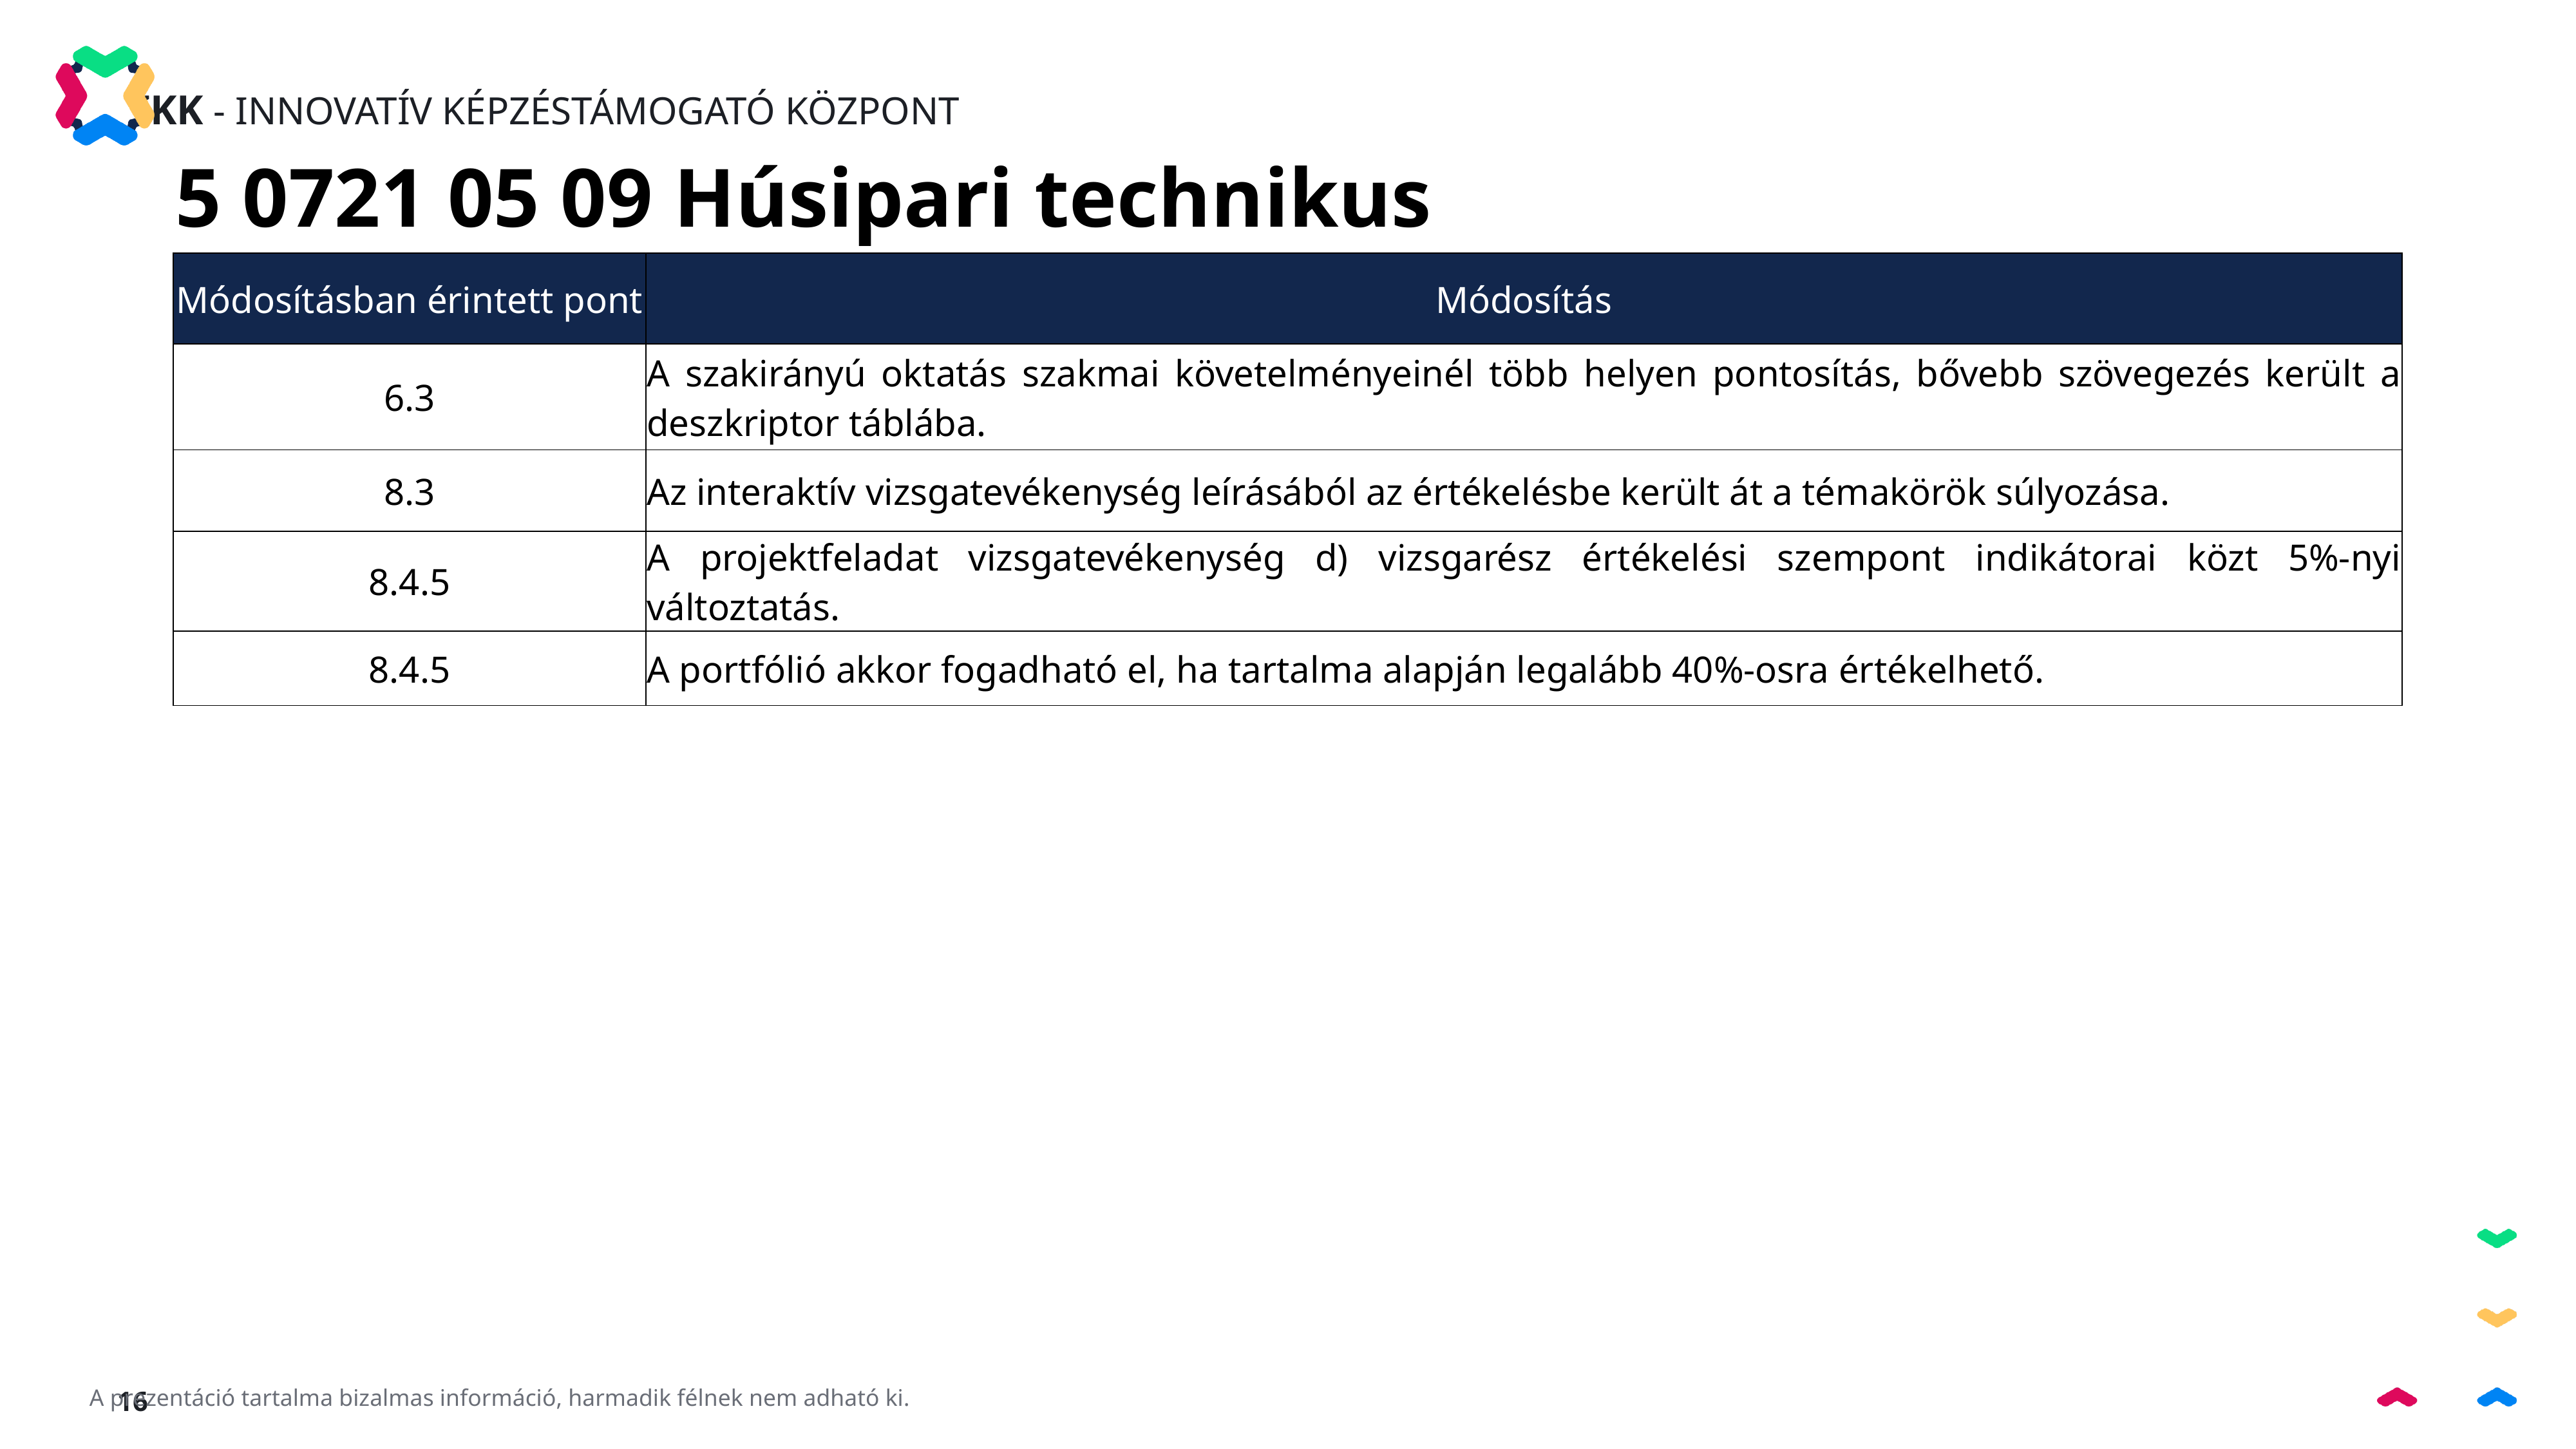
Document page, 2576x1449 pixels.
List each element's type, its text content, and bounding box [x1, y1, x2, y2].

table_cell A portfólió akkor fogadható el, ha tartalma alapján legalább 40%-osra értékelhető. [647, 632, 2401, 705]
table_header Módosítás [647, 254, 2401, 343]
picture [55, 46, 155, 146]
table_header Módosításban érintett pont [174, 254, 645, 343]
picture [2377, 1229, 2517, 1406]
table_cell A projektfeladat vizsgatevékenység d) vizsgarész értékelési szempont indikátorai közt 5%-nyi változtatás. [647, 532, 2401, 630]
table_cell 6.3 [174, 345, 645, 450]
table_cell 8.3 [174, 450, 645, 531]
table_cell 8.4.5 [174, 532, 645, 630]
table_cell A szakirányú oktatás szakmai követelményeinél több helyen pontosítás, bővebb szövegezés került a deszkriptor táblába. [647, 345, 2401, 450]
list 5 0721 05 09 Húsipari technikus [175, 146, 2336, 222]
table_cell Az interaktív vizsgatevékenység leírásából az értékelésbe került át a témakörök súlyozása. [647, 450, 2401, 531]
table_cell 8.4.5 [174, 632, 645, 705]
